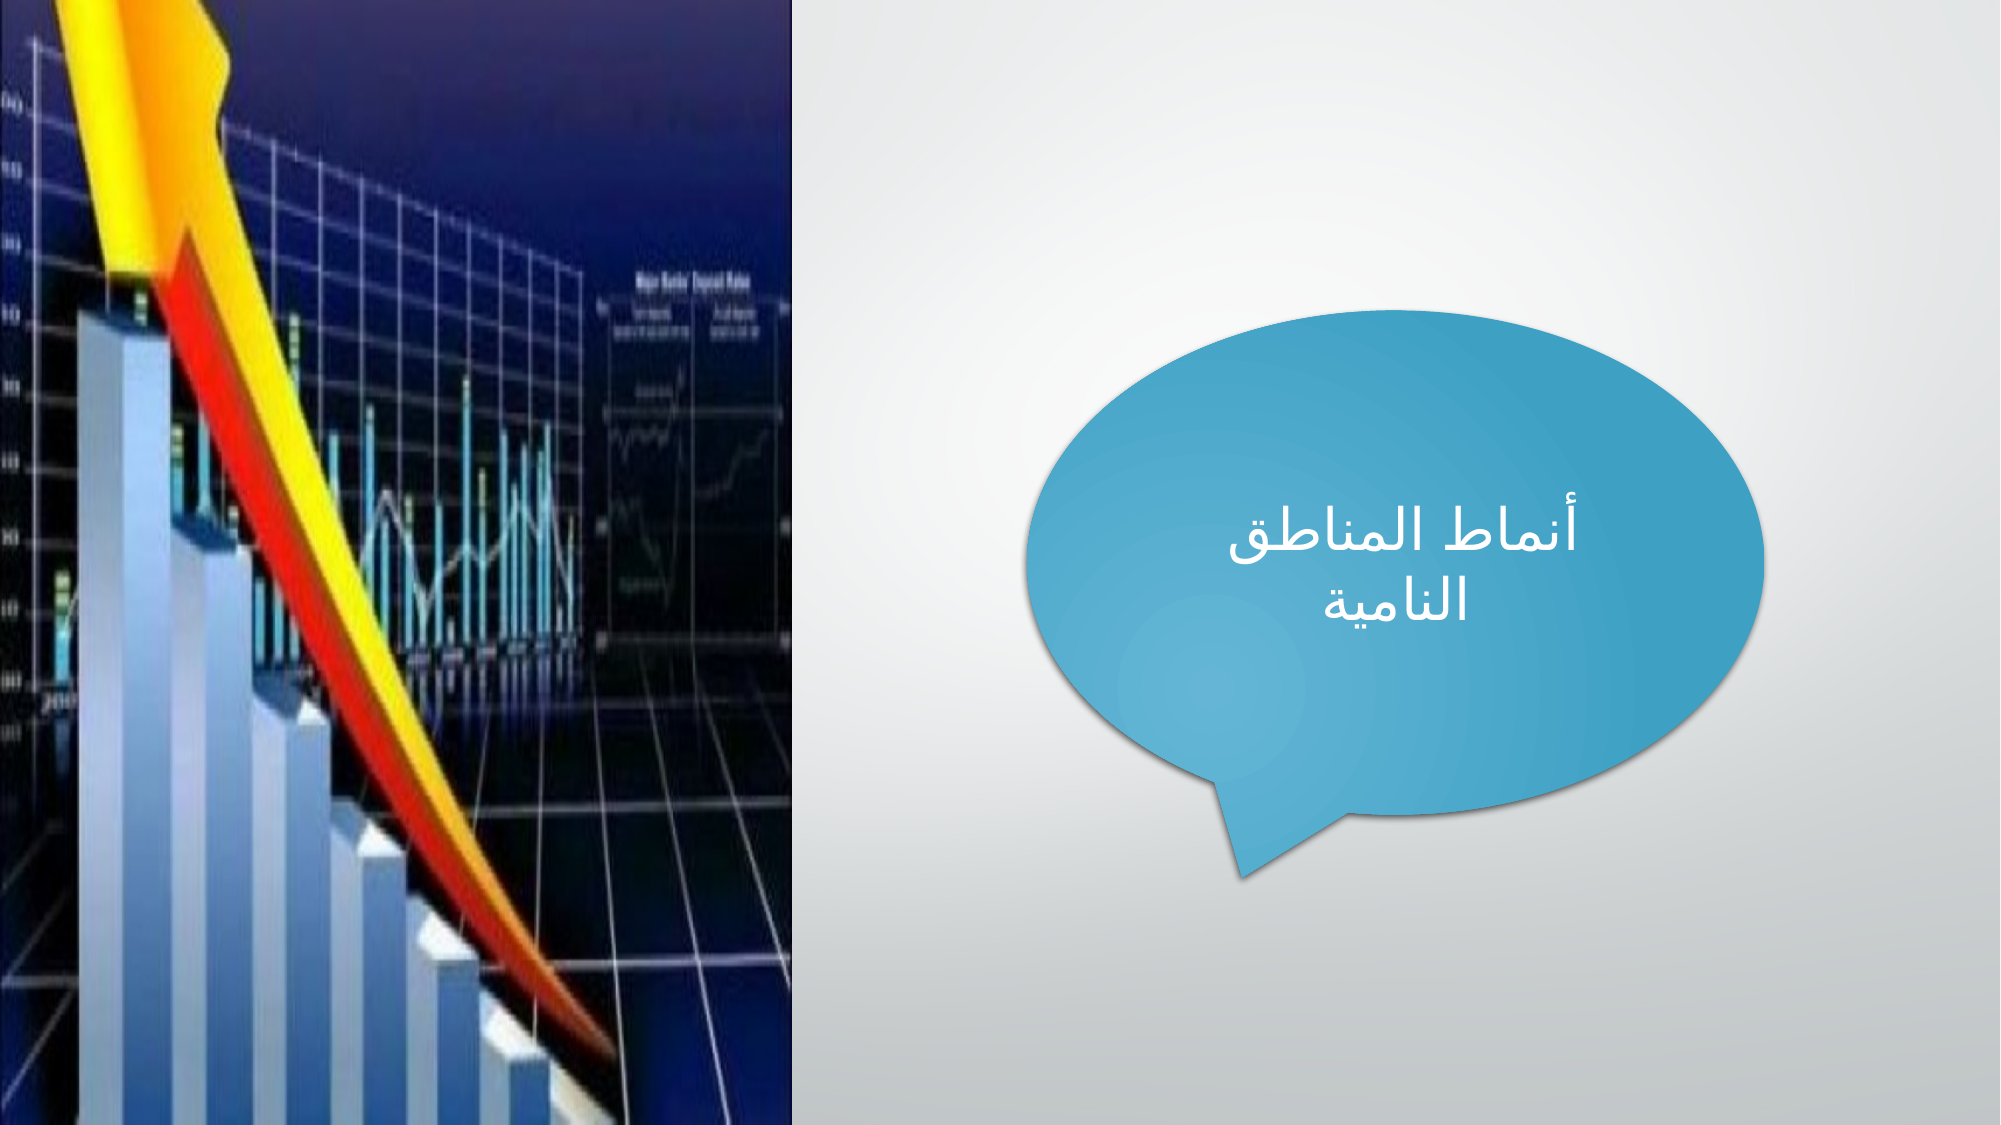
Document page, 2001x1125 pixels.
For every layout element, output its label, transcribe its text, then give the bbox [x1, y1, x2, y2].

picture [0, 0, 792, 1125]
text_box أنماط المناطق النامية [1026, 310, 1765, 878]
